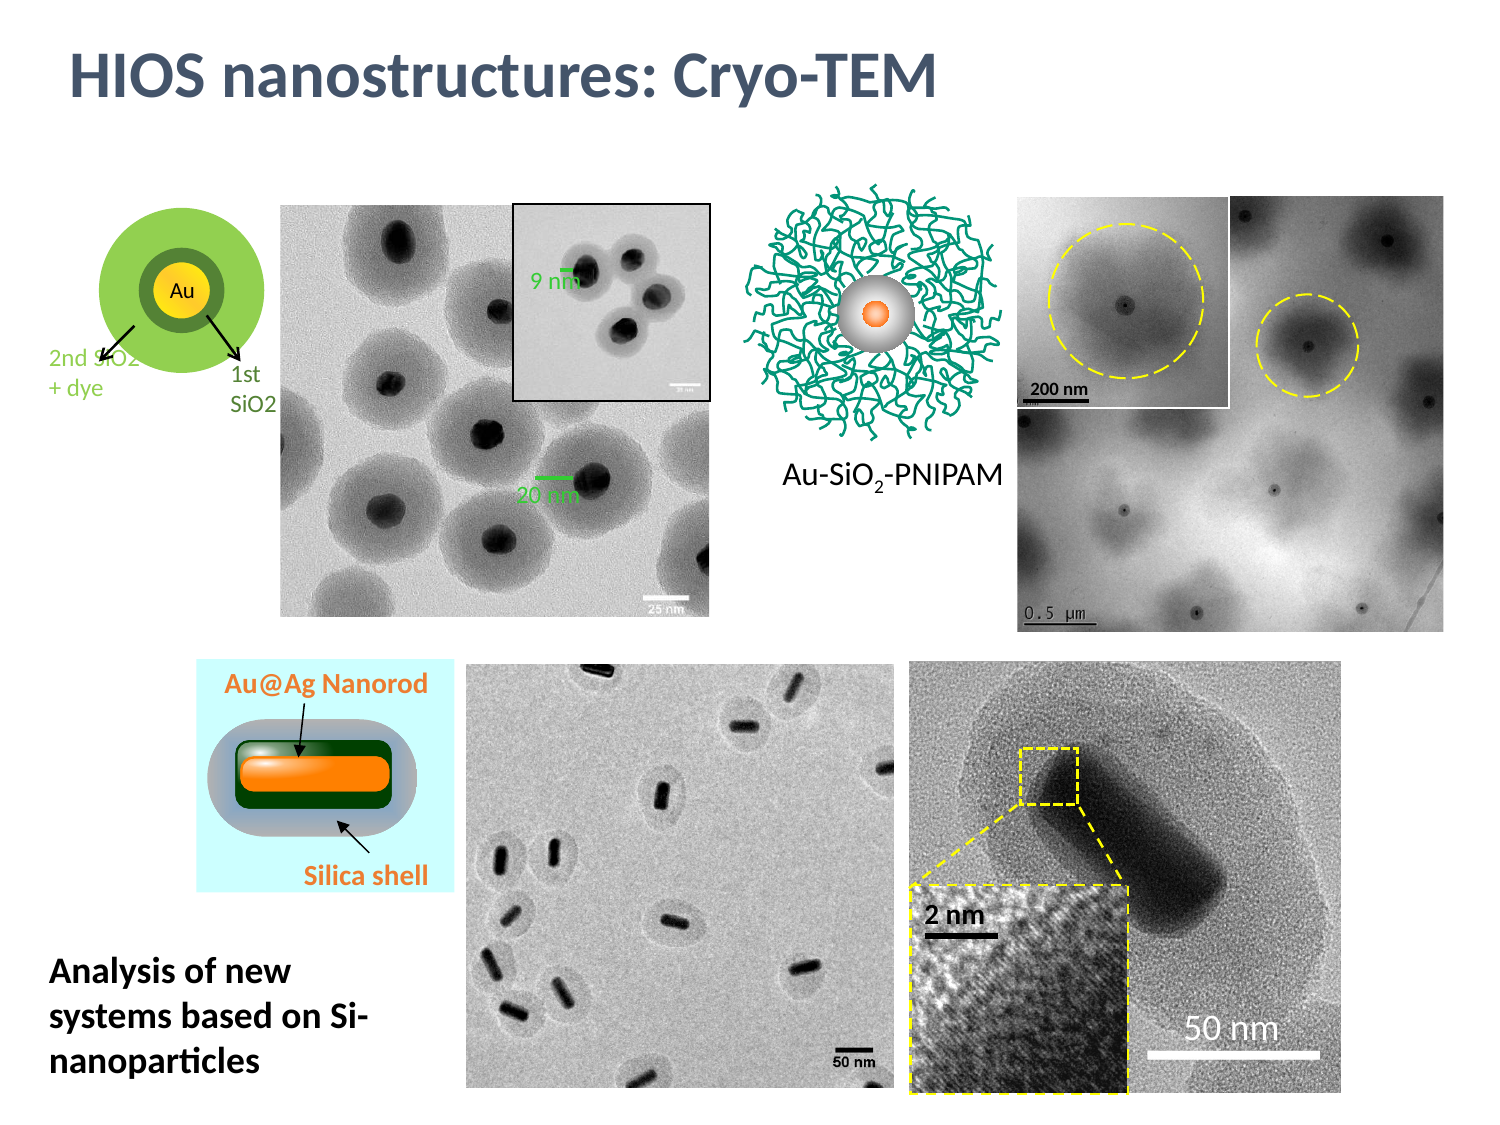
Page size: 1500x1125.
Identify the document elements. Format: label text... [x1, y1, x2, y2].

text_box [743, 184, 1021, 500]
text_box Analysis of new systems based on Si-nanoparticles [34, 938, 196, 1089]
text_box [34, 207, 280, 426]
text_box HIOS nanostructures: Cryo-TEM [54, 23, 955, 118]
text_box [1015, 196, 1444, 632]
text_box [280, 205, 710, 617]
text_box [196, 657, 1341, 1093]
